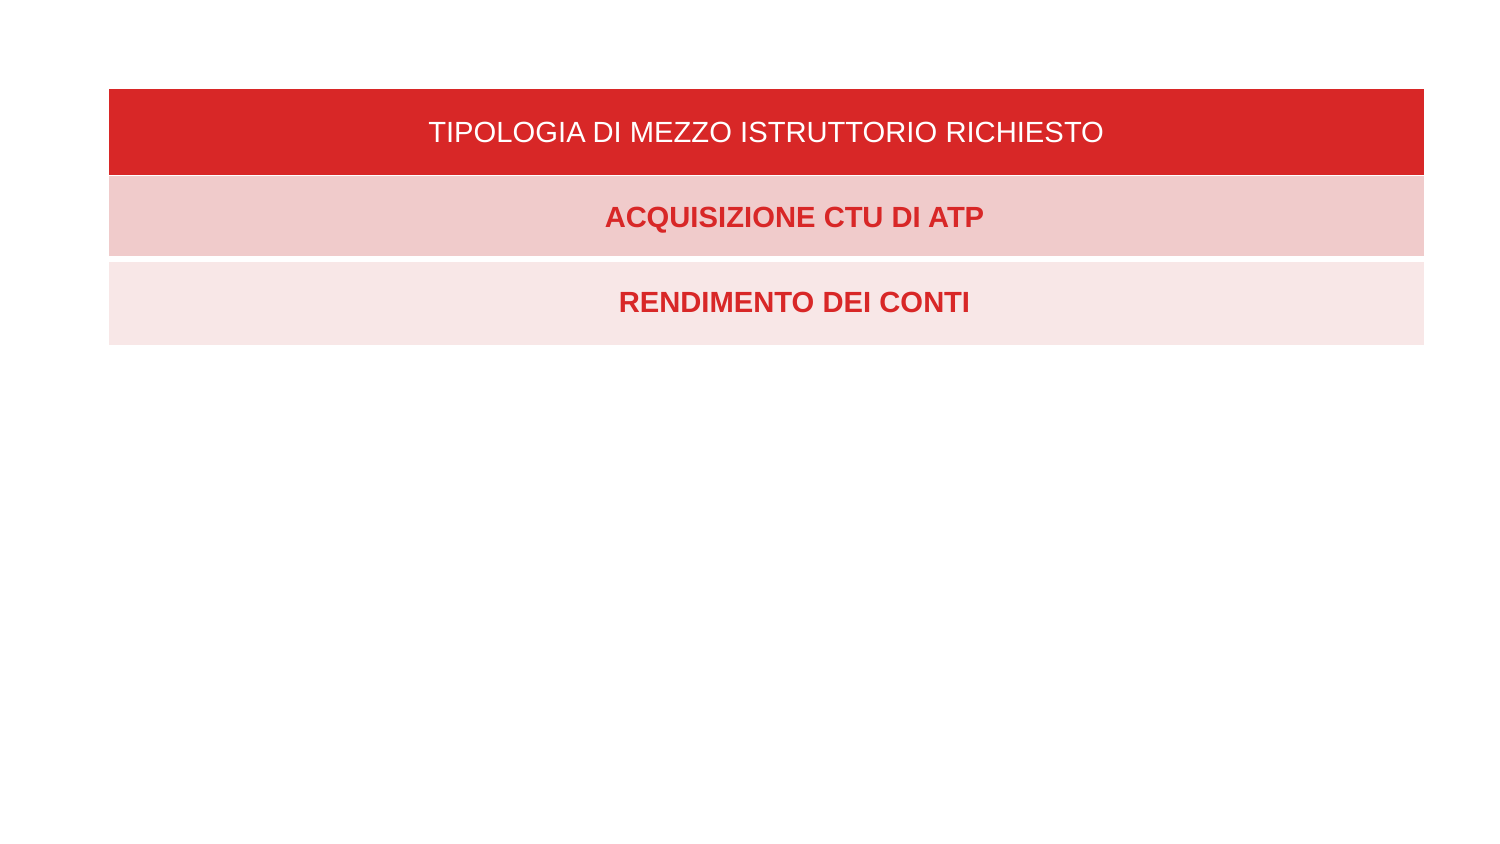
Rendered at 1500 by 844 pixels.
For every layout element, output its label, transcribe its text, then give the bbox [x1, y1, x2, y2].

table_cell ACQUISIZIONE CTU DI ATP [109, 176, 1424, 256]
table_header TIPOLOGIA DI MEZZO ISTRUTTORIO RICHIESTO [109, 89, 1424, 175]
table_cell RENDIMENTO DEI CONTI [109, 262, 1424, 345]
